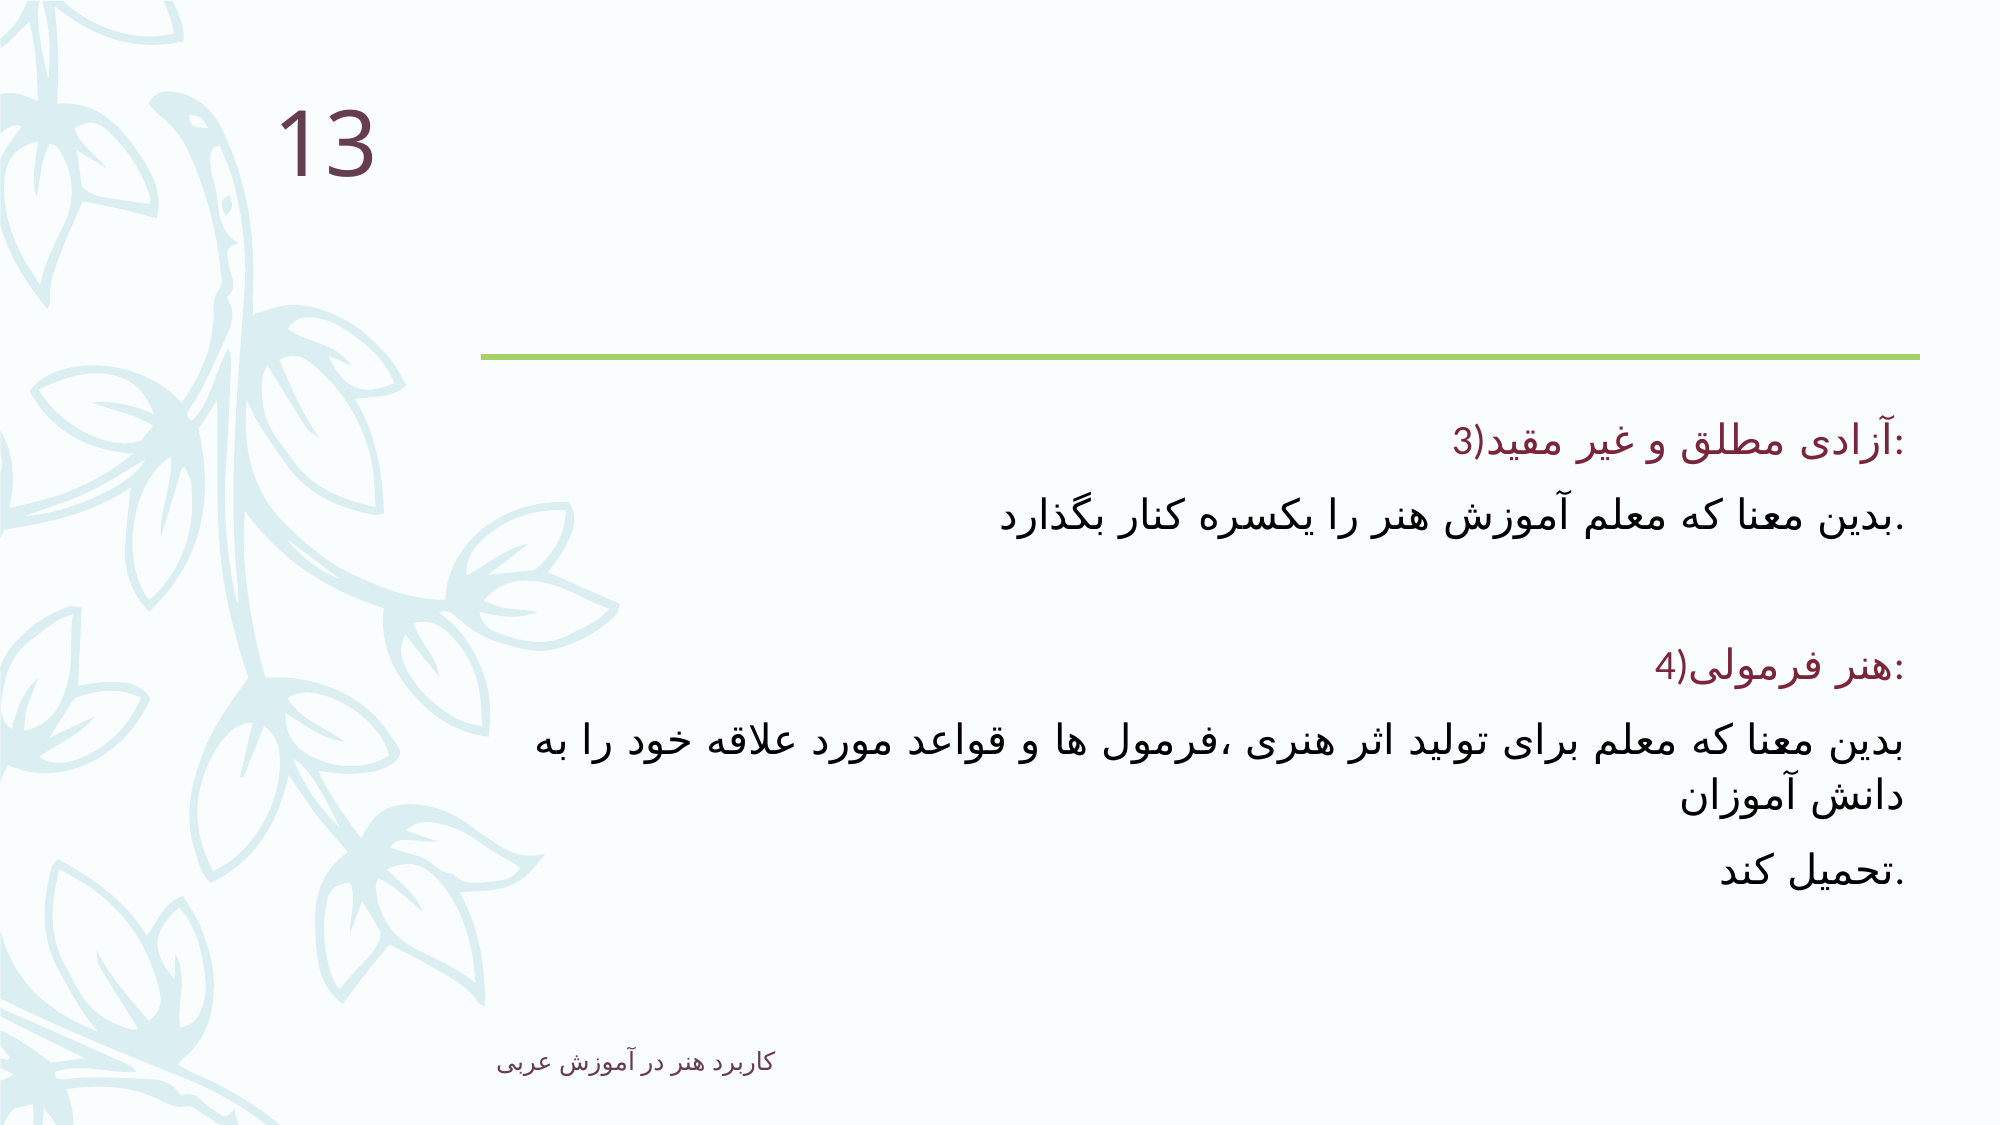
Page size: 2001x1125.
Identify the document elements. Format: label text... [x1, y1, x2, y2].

footer کاربرد هنر در آموزش عربی [481, 1032, 1411, 1093]
list 3)آزادی مطلق و غیر مقید: بدین معنا که معلم آموزش هنر را یکسره کنار بگذارد. 4)هنر فرمولی: بدین معنا که معلم برای تولید اثر هنری ،فرمول ها و قواعد مورد علاقه خود را به دانش آموزان تحمیل کند. [481, 399, 1920, 999]
slide_number 13 [84, 118, 394, 218]
